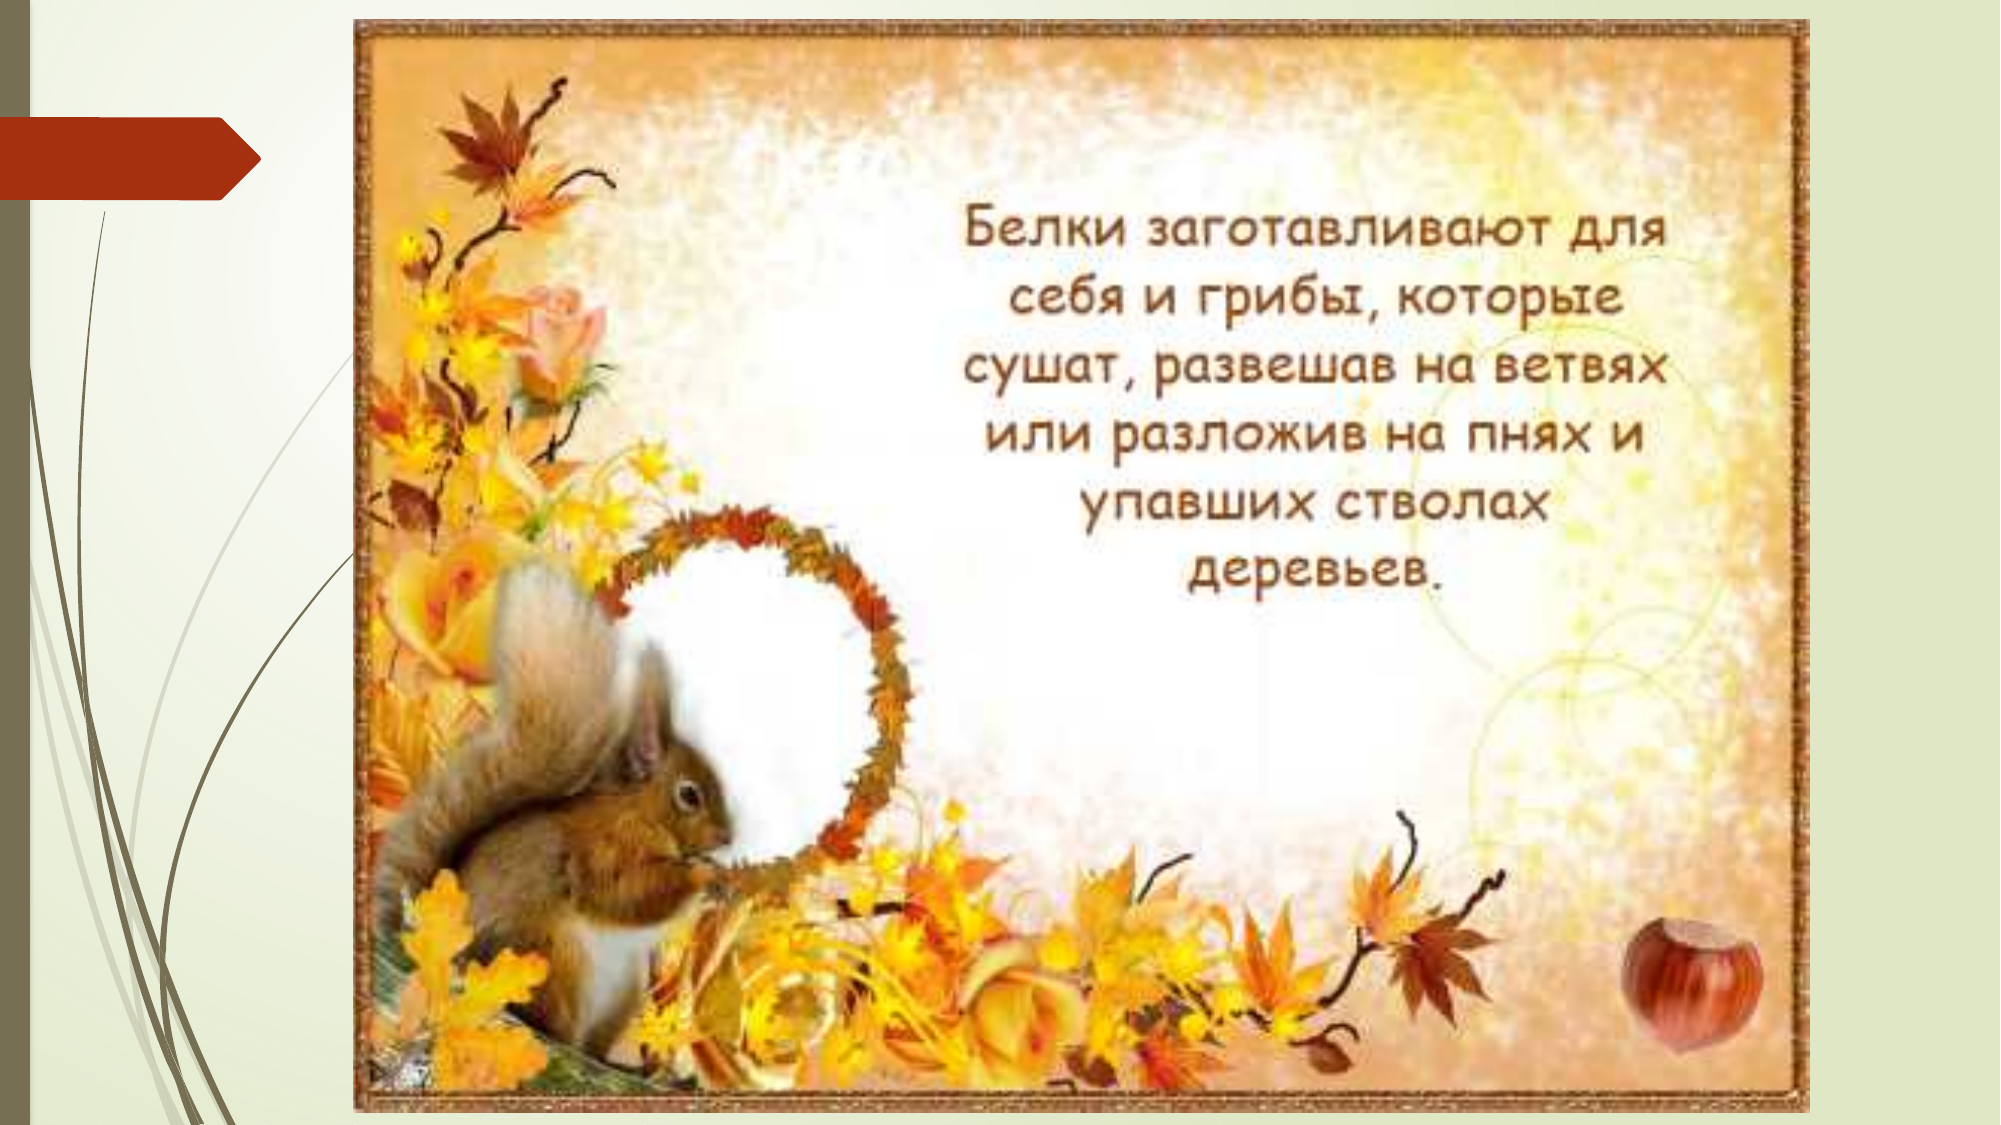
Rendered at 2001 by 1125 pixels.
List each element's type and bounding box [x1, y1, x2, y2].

picture [353, 19, 1810, 1113]
